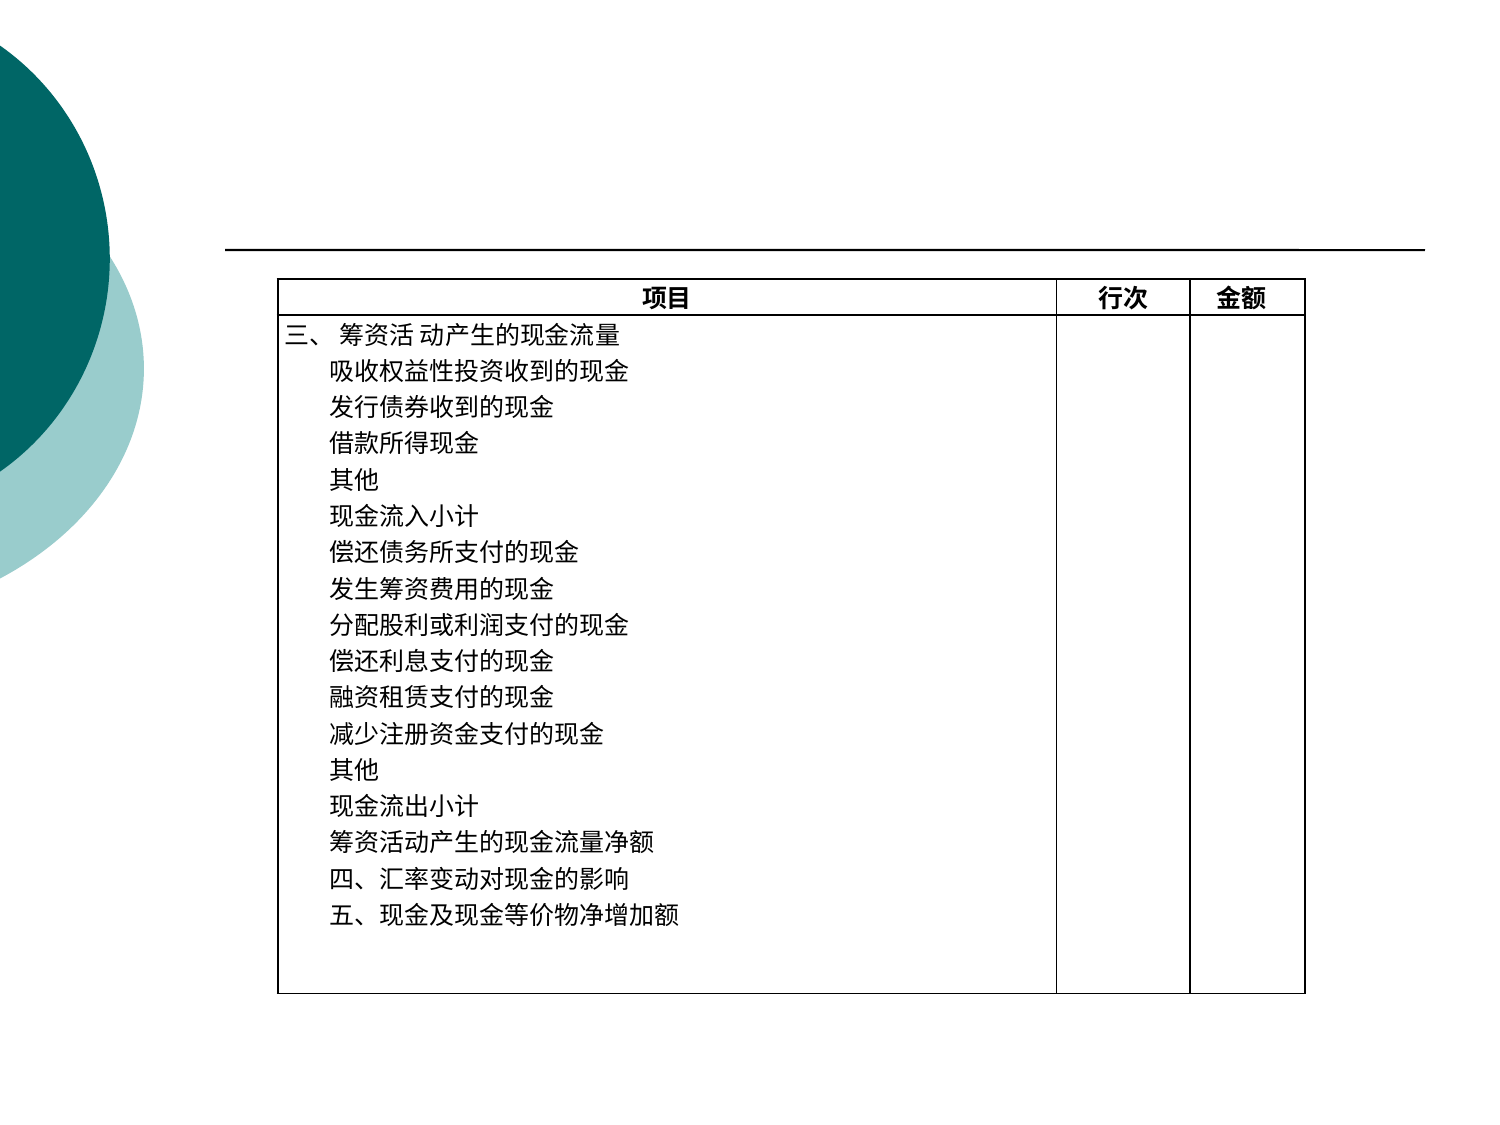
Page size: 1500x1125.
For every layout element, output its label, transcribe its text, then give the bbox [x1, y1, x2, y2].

table_header 项目 [279, 280, 1056, 314]
table_header 金额 [1191, 280, 1304, 314]
table_cell [1057, 316, 1189, 993]
table_cell [1191, 316, 1304, 993]
table_cell 三、 筹资活 动产生的现金流量 吸收权益性投资收到的现金 发行债券收到的现金 借款所得现金 其他 现金流入小计 偿还债务所支付的现金 发生筹资费用的现金 分配股利或利润支付的现金 偿还利息支付的现金 融资租赁支付的现金 减少注册资金支付的现金 其他 现金流出小计 筹资活动产生的现金流量净额 四、汇率变动对现金的影响 五、现金及现金等价物净增加额 [279, 316, 1056, 993]
table_header 行次 [1057, 280, 1189, 314]
